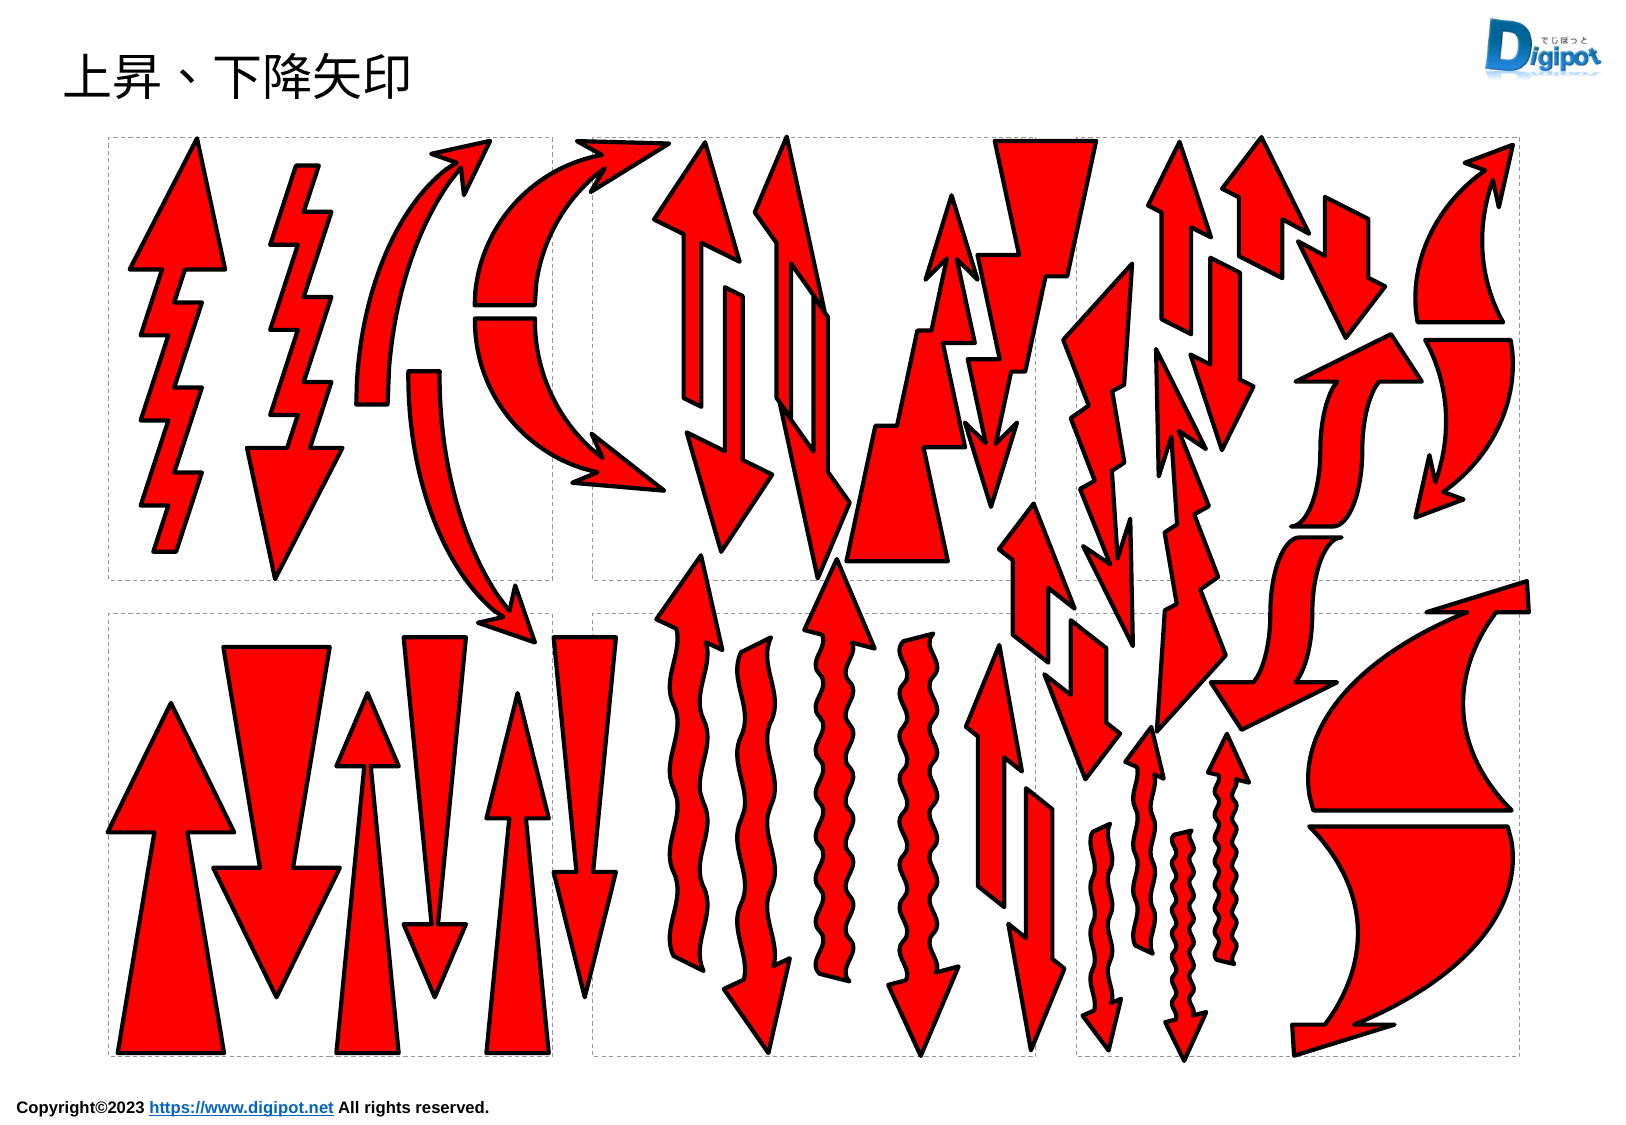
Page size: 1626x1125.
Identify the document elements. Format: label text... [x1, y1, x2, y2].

text_box [1415, 339, 1513, 518]
text_box 上昇、下降矢印 [47, 38, 427, 113]
text_box [129, 138, 226, 552]
text_box [780, 296, 850, 579]
text_box [356, 140, 491, 405]
text_box [656, 555, 723, 971]
text_box [964, 140, 1097, 507]
text_box [1008, 788, 1065, 1051]
text_box [1290, 334, 1422, 527]
text_box [1063, 263, 1133, 647]
text_box [408, 371, 535, 643]
text_box [213, 647, 340, 998]
text_box [888, 633, 959, 1056]
text_box [474, 318, 665, 491]
text_box [246, 165, 343, 579]
text_box [1222, 137, 1310, 279]
text_box [1292, 826, 1513, 1056]
text_box [1044, 620, 1121, 780]
text_box [1210, 537, 1342, 730]
text_box [1125, 726, 1164, 954]
text_box [553, 637, 616, 998]
text_box [965, 645, 1022, 908]
text_box [107, 702, 235, 1054]
text_box [754, 136, 825, 419]
picture [1485, 18, 1602, 82]
text_box [1165, 830, 1207, 1061]
text_box [1148, 141, 1212, 335]
text_box [486, 693, 549, 1054]
text_box [804, 559, 875, 982]
text_box [1415, 144, 1513, 323]
text_box [654, 142, 740, 407]
text_box [1207, 733, 1250, 965]
text_box [403, 637, 466, 998]
text_box [474, 141, 670, 306]
text_box [1298, 196, 1386, 338]
text_box [336, 693, 399, 1054]
text_box [723, 637, 790, 1054]
text_box [1308, 581, 1529, 811]
text_box [686, 287, 773, 552]
text_box [1082, 823, 1121, 1051]
text_box [1190, 257, 1254, 451]
text_box [846, 195, 978, 562]
text_box [998, 503, 1075, 663]
text_box [1156, 349, 1226, 732]
